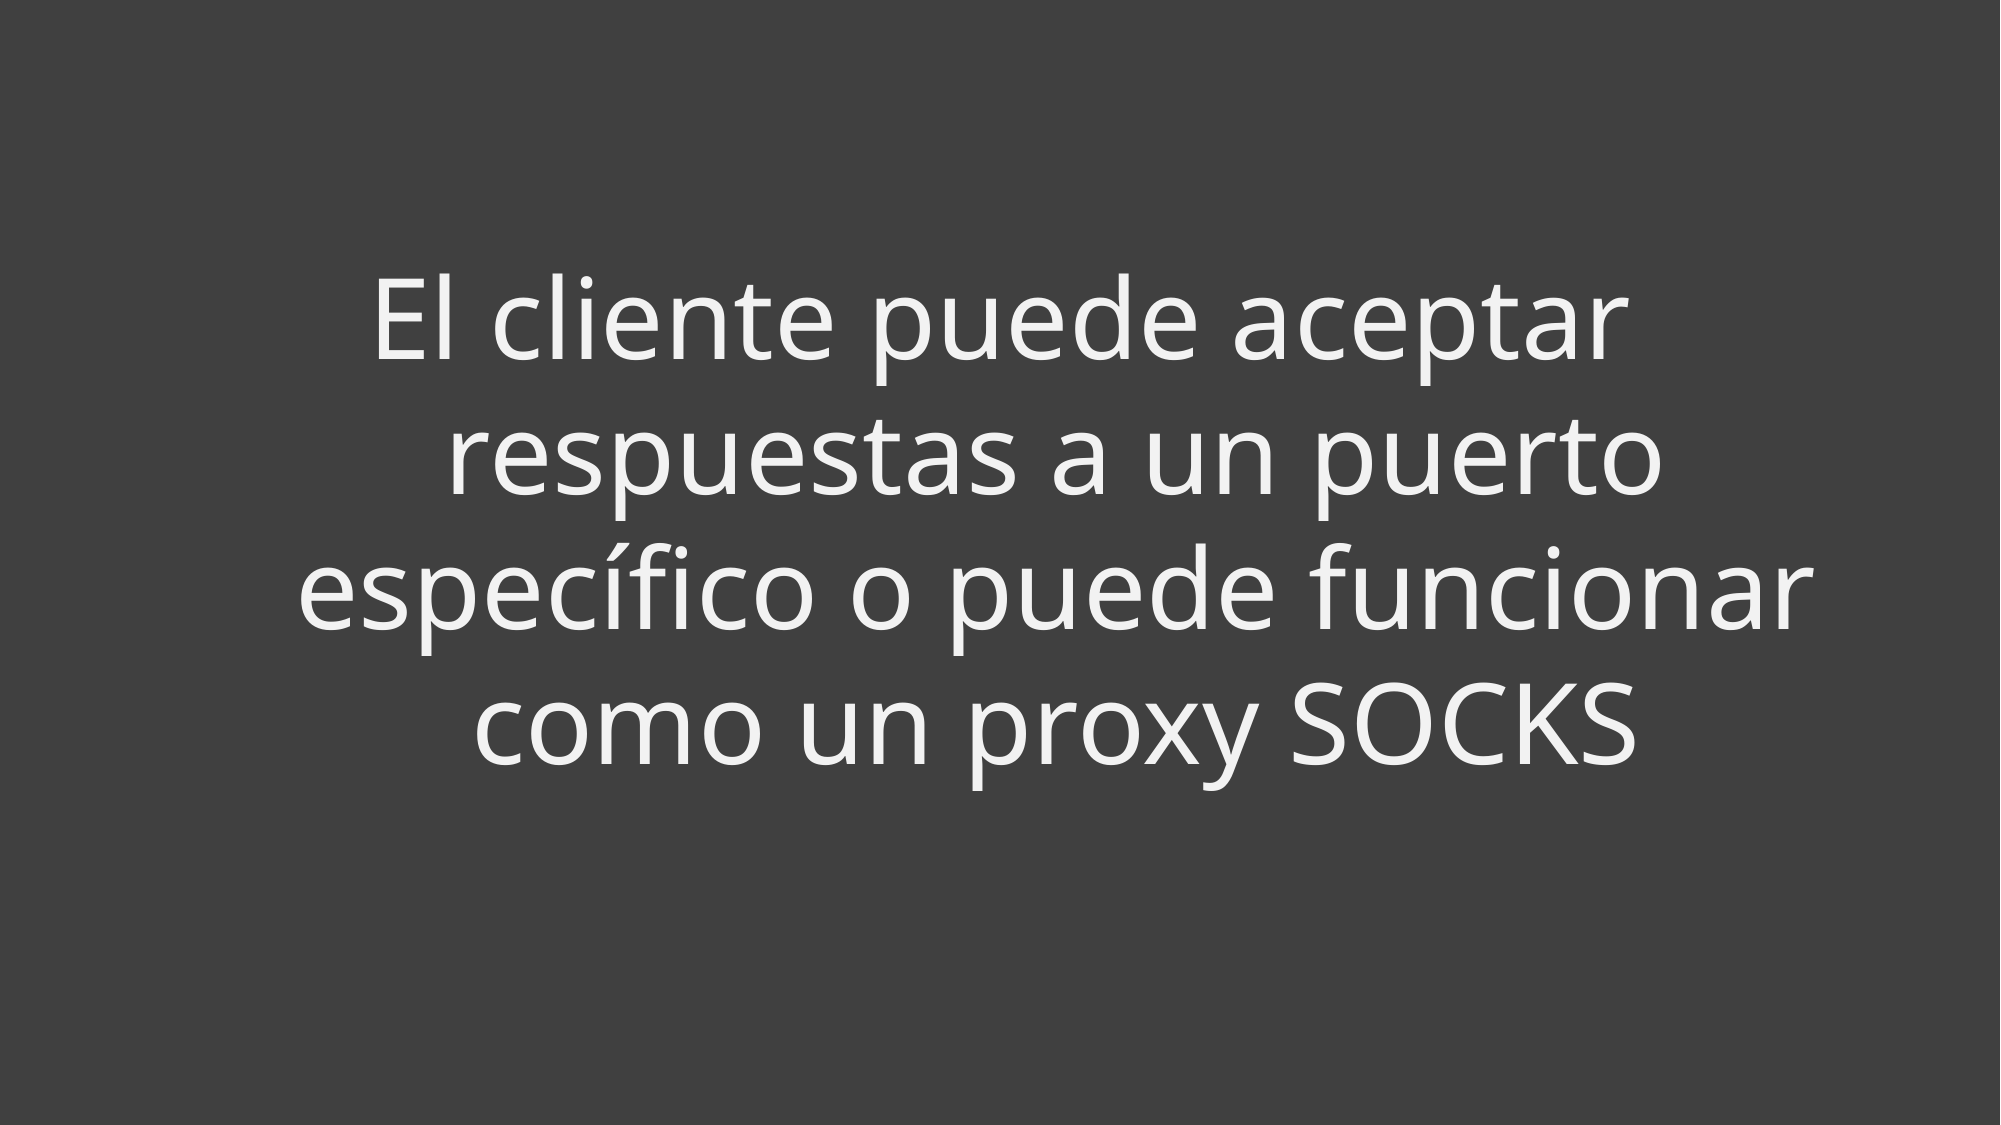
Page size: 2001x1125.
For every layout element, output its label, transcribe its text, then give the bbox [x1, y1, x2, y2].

text_box El cliente puede aceptar respuestas a un puerto específico o puede funcionar como un proxy SOCKS [114, 178, 1886, 856]
